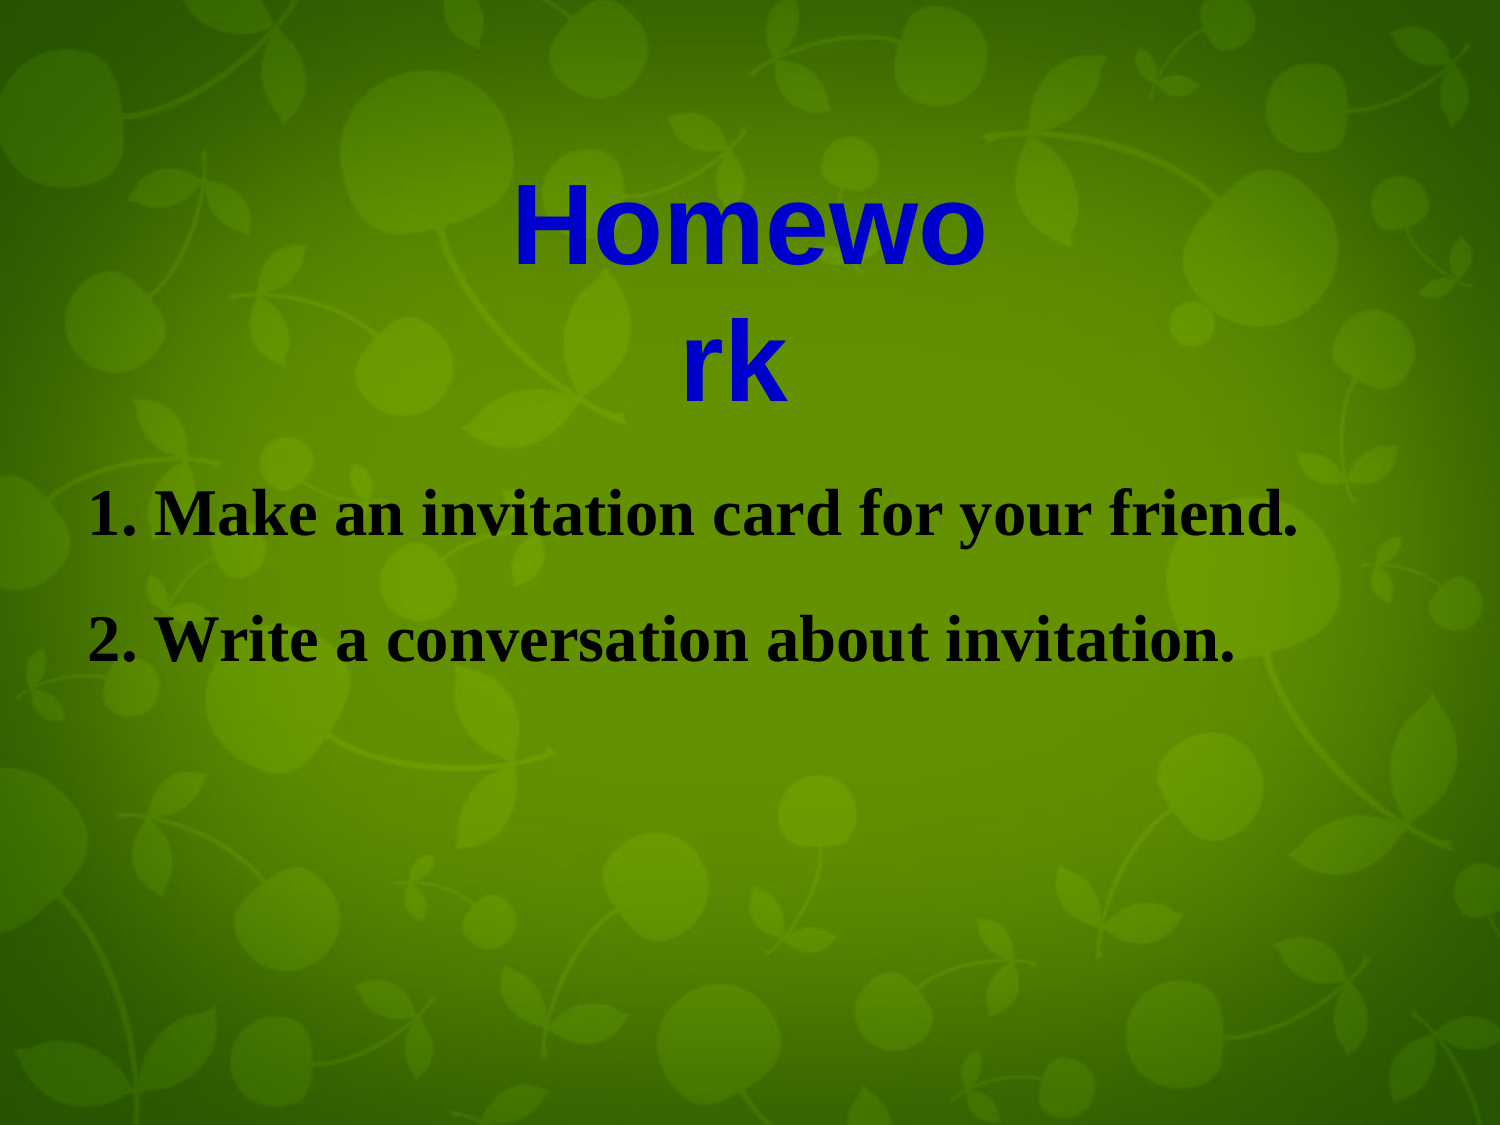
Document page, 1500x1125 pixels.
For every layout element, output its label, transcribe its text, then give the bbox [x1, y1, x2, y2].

text_box 1. Make an invitation card for your friend. 2. Write a conversation about invitation. [72, 429, 1443, 770]
title Homework [482, 193, 1018, 381]
picture [0, 0, 1500, 1125]
